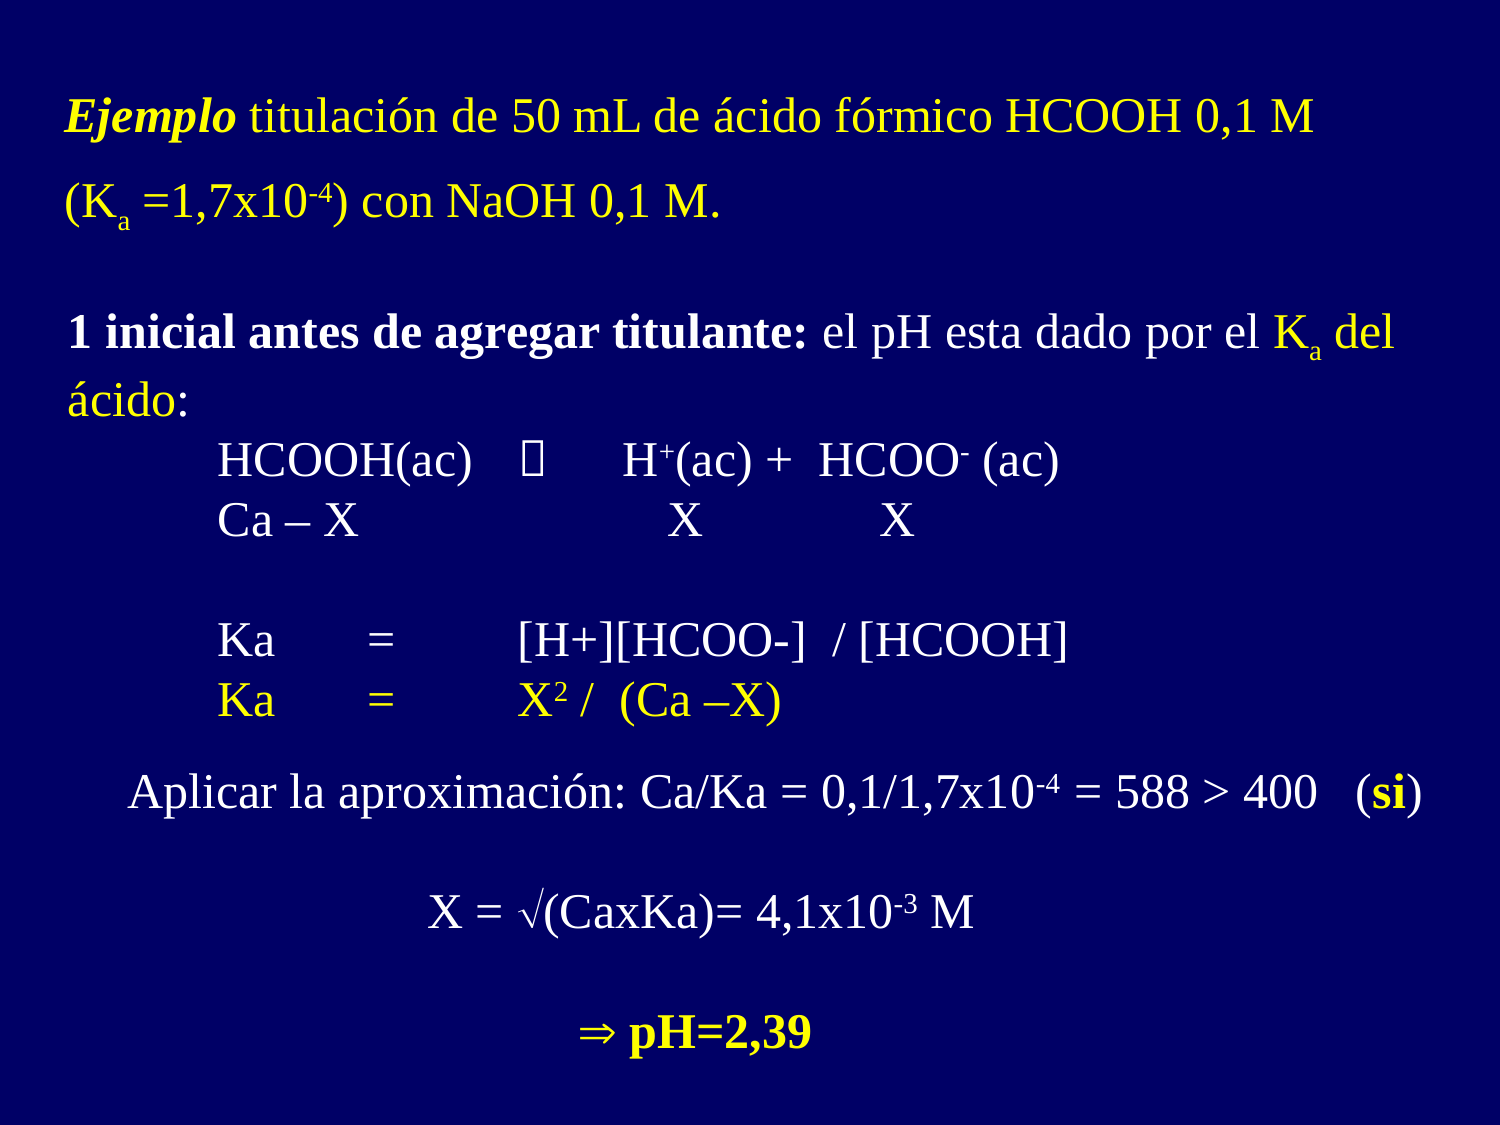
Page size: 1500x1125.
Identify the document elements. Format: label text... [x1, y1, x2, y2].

text_box 1 inicial antes de agregar titulante: el pH esta dado por el Ka del ácido: HCOOH(ac)  H+(ac) + HCOO- (ac) Ca – X X X Ka = [H+][HCOO-] / [HCOOH] Ka = X2 / (Ca –X) [53, 290, 1466, 734]
text_box Aplicar la aproximación: Ca/Ka = 0,1/1,7x10-4 = 588 > 400 (si) X = (CaxKa)= 4,1x10-3 M  pH=2,39 [112, 751, 1500, 1067]
text_box Ejemplo titulación de 50 mL de ácido fórmico HCOOH 0,1 M (Ka =1,7x10-4) con NaOH 0,1 M. [50, 75, 1436, 243]
